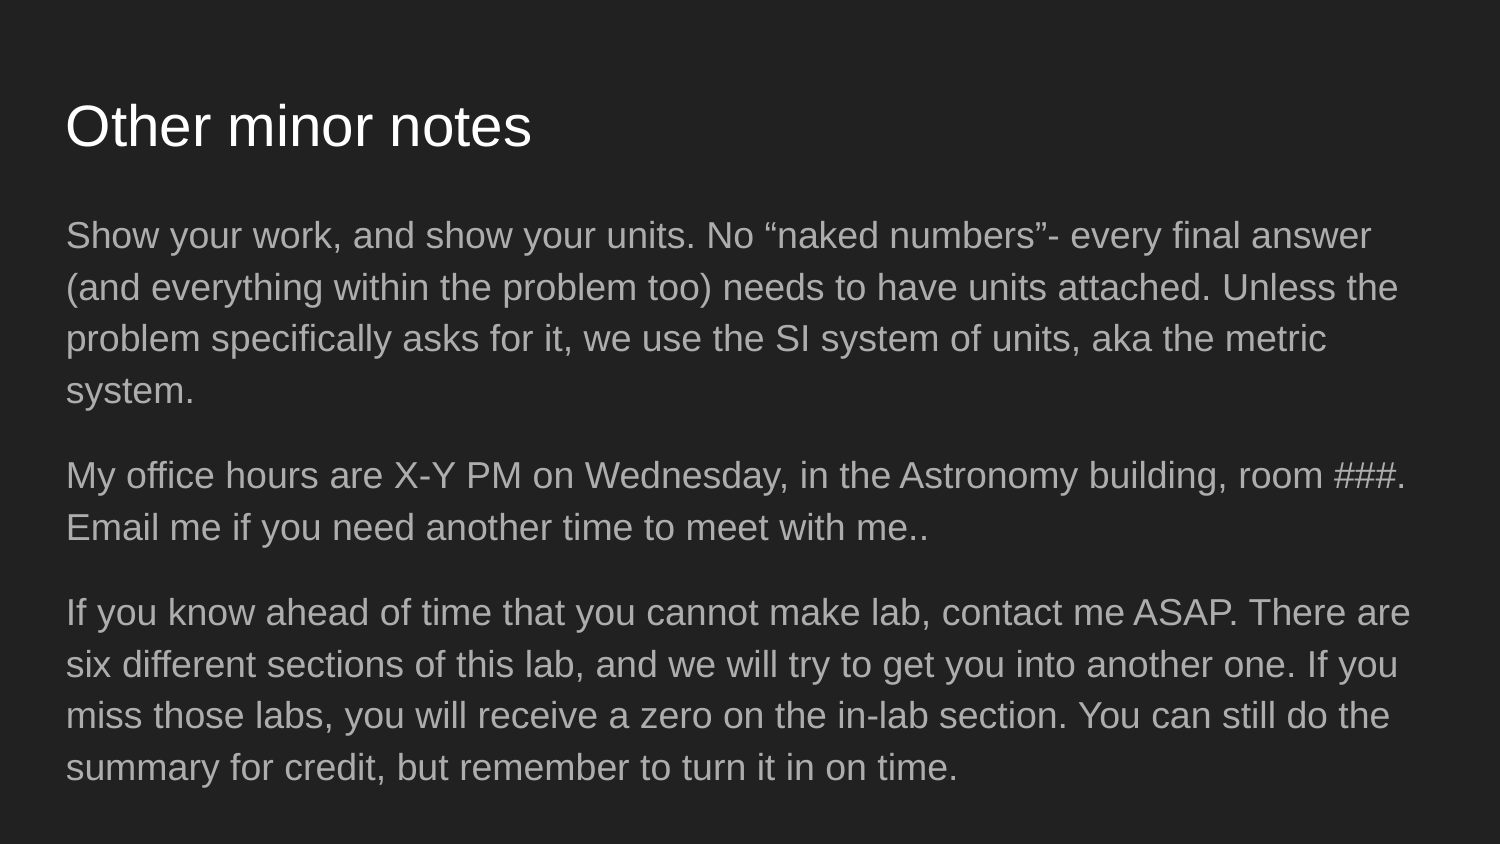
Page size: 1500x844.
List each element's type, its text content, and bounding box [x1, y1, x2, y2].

text_box Show your work, and show your units. No “naked numbers”- every final answer (and everything within the problem too) needs to have units attached. Unless the problem specifically asks for it, we use the SI system of units, aka the metric system. My office hours are X-Y PM on Wednesday, in the Astronomy building, room ###. Email me if you need another time to meet with me.. If you know ahead of time that you cannot make lab, contact me ASAP. There are six different sections of this lab, and we will try to get you into another one. If you miss those labs, you will receive a zero on the in-lab section. You can still do the summary for credit, but remember to turn it in on time. [51, 189, 1449, 750]
text_box Other minor notes [51, 72, 1449, 167]
